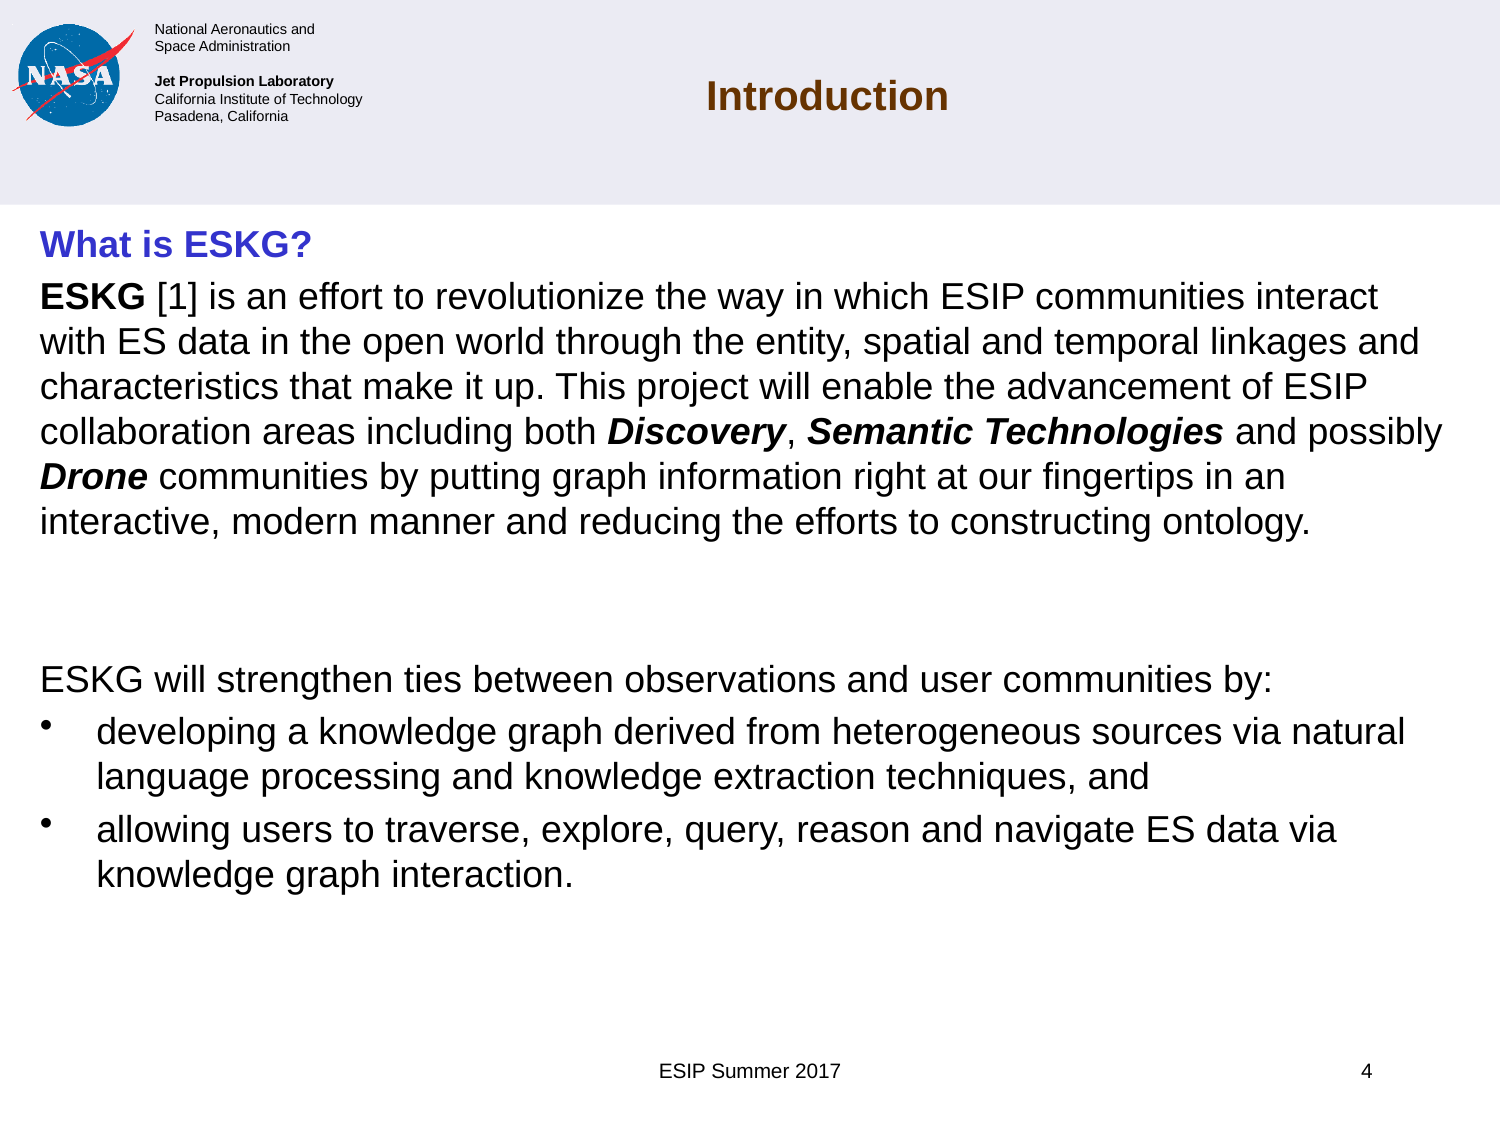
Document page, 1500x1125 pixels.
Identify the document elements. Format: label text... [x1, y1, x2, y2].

slide_number 4 [1074, 1050, 1388, 1125]
list What is ESKG? ESKG [1] is an effort to revolutionize the way in which ESIP communities interact with ES data in the open world through the entity, spatial and temporal linkages and characteristics that make it up. This project will enable the advancement of ESIP collaboration areas including both Discovery, Semantic Technologies and possibly Drone communities by putting graph information right at our fingertips in an interactive, modern manner and reducing the efforts to constructing ontology. ESKG will strengthen ties between observations and user communities by: developing a knowledge graph derived from heterogeneous sources via natural language processing and knowledge extraction techniques, and allowing users to traverse, explore, query, reason and navigate ES data via knowledge graph interaction. [24, 212, 1463, 1075]
footer ESIP Summer 2017 [512, 1050, 988, 1125]
title Introduction [252, 0, 1403, 188]
picture [12, 24, 139, 132]
